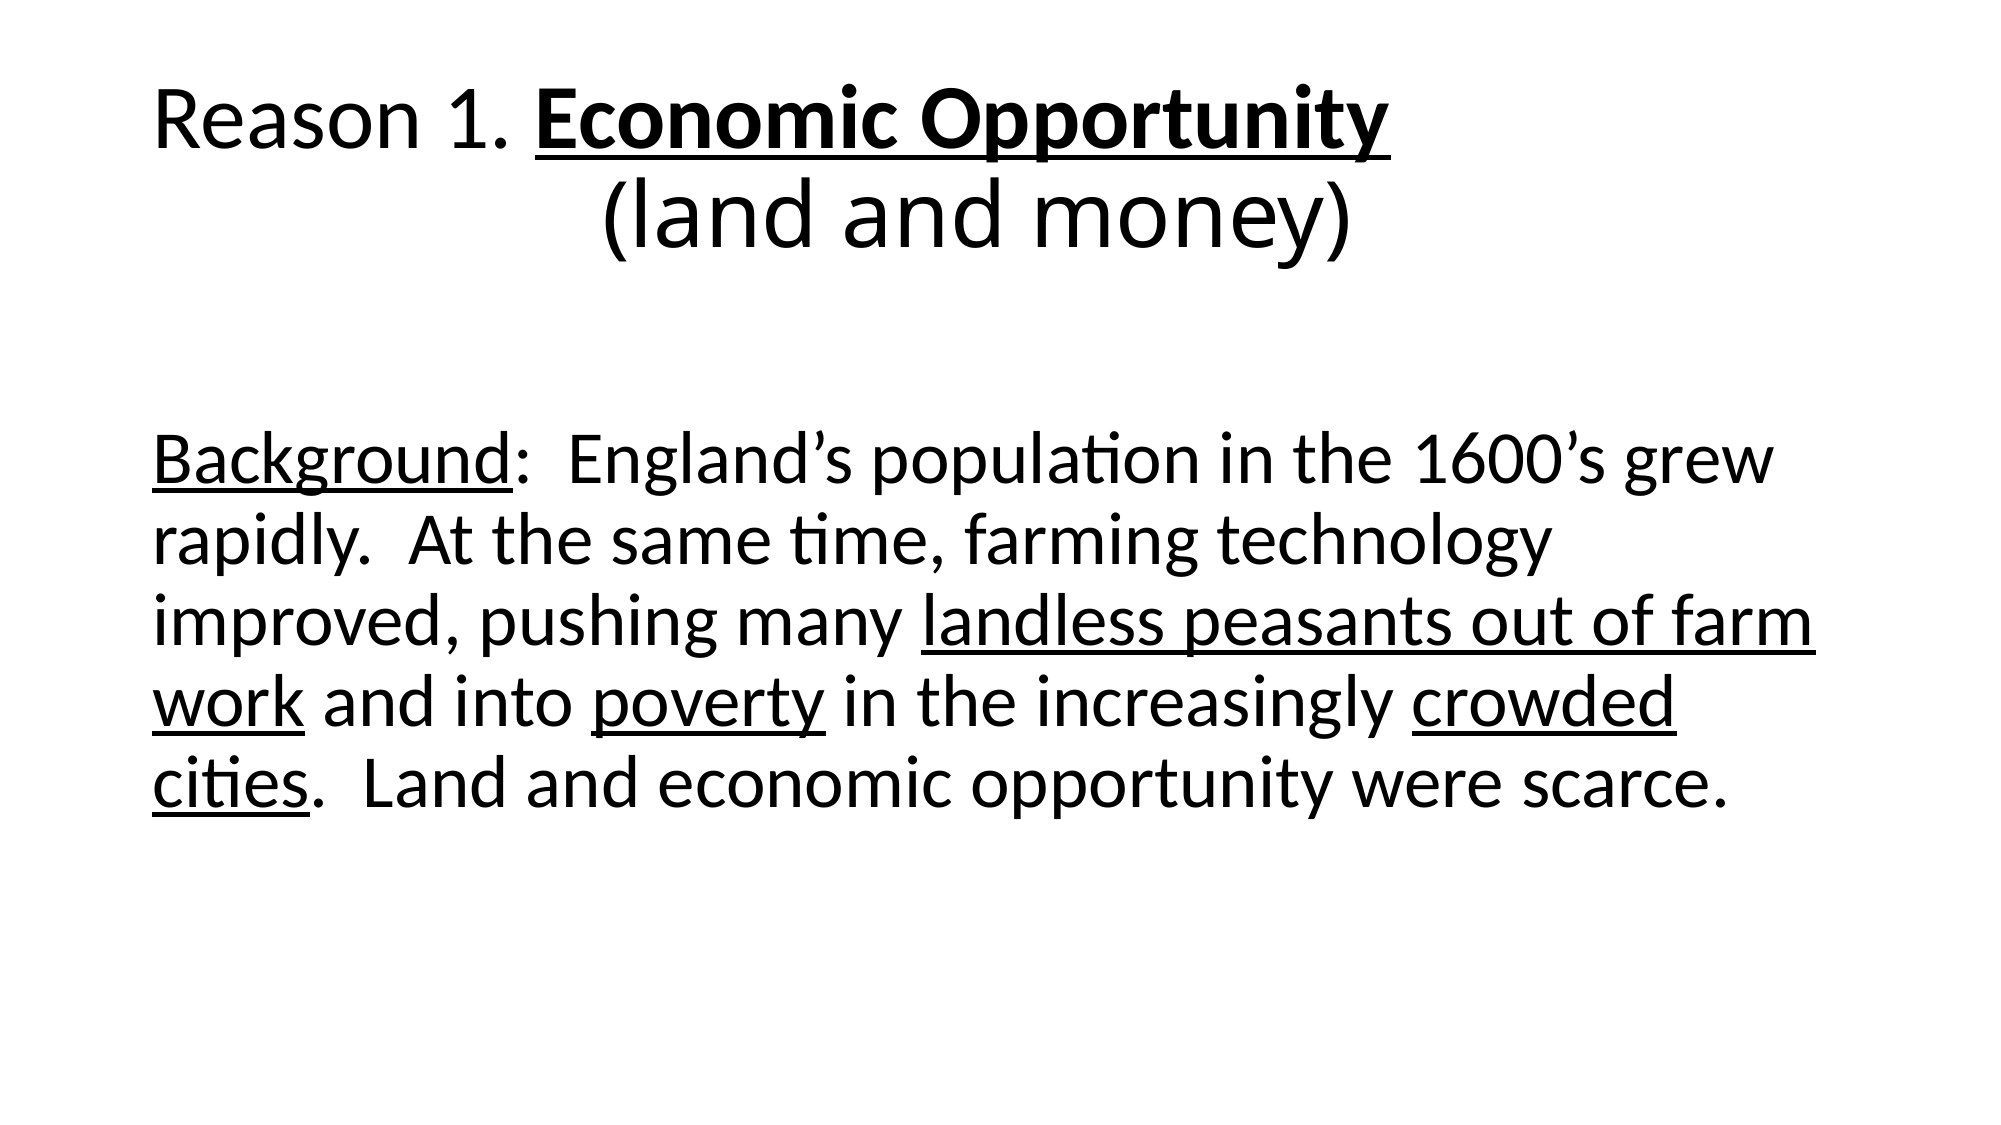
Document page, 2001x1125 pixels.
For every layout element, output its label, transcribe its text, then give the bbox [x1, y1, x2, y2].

list Background: England’s population in the 1600’s grew rapidly. At the same time, farming technology improved, pushing many landless peasants out of farm work and into poverty in the increasingly crowded cities. Land and economic opportunity were scarce. [137, 411, 1863, 1125]
title Reason 1. Economic Opportunity (land and money) [137, 59, 1863, 278]
